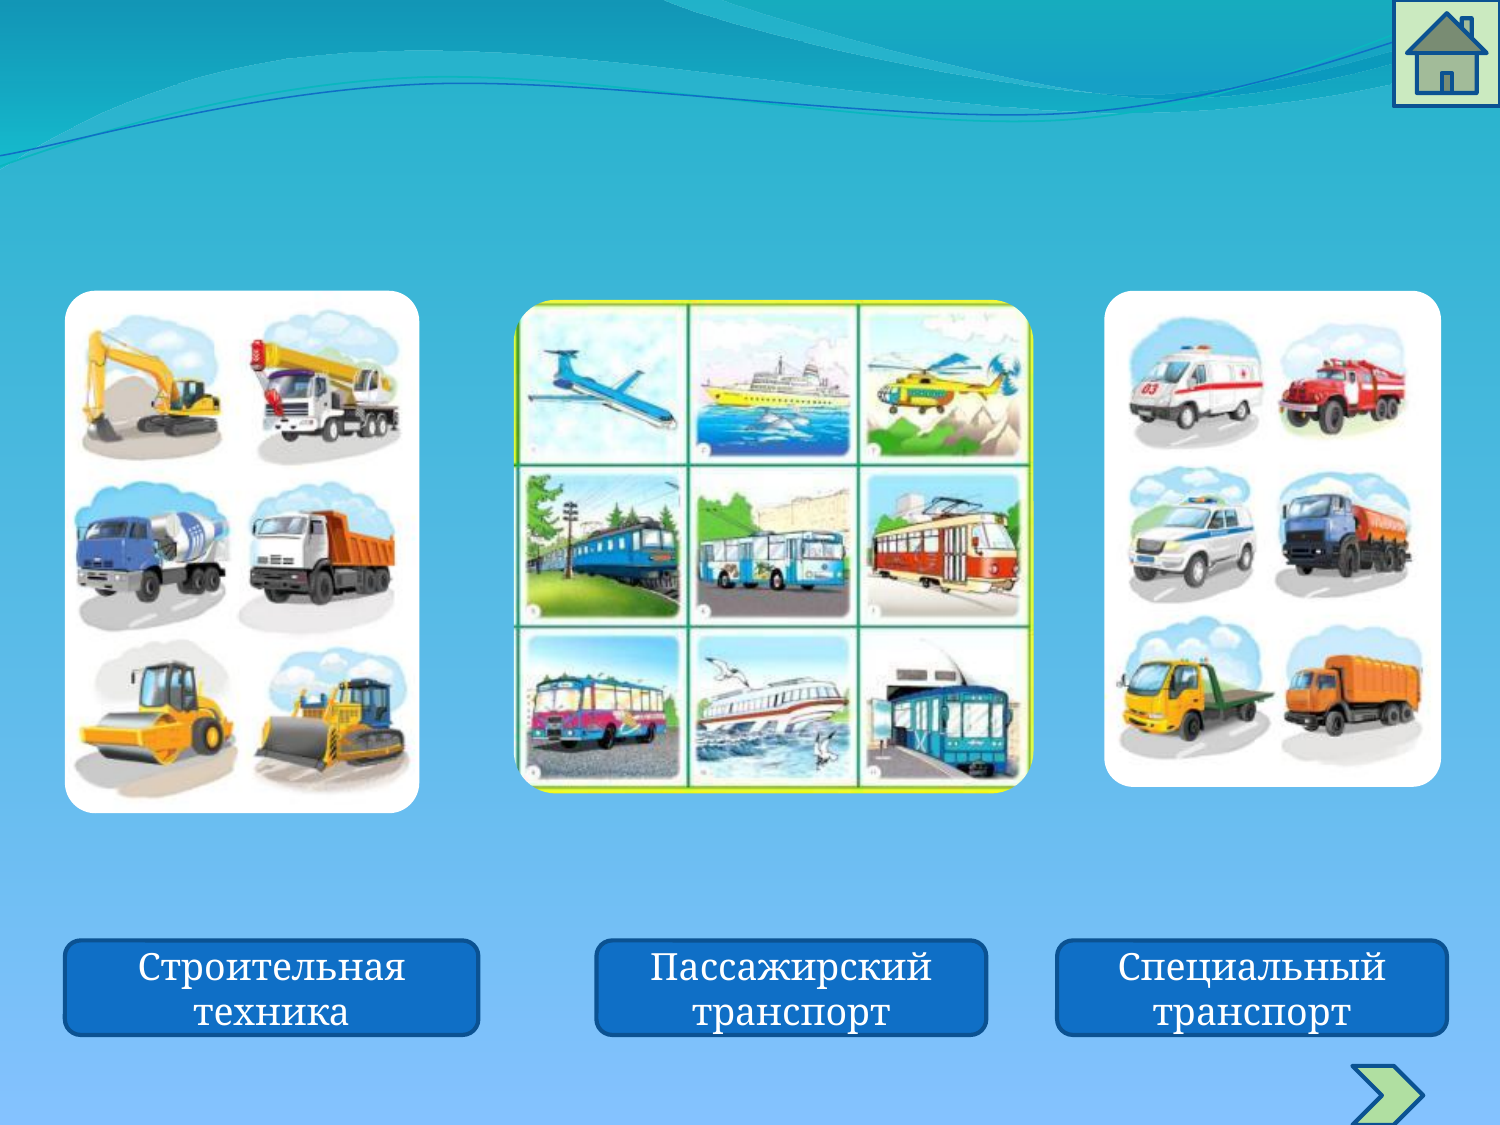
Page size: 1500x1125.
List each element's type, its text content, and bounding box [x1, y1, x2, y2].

text_box [1350, 1063, 1426, 1125]
text_box [1392, 0, 1500, 108]
picture [64, 290, 420, 814]
text_box Пассажирский транспорт [594, 938, 989, 1038]
text_box Специальный транспорт [1054, 938, 1450, 1038]
text_box Строительная техника [62, 938, 481, 1038]
picture [513, 299, 1034, 794]
picture [1104, 290, 1442, 788]
